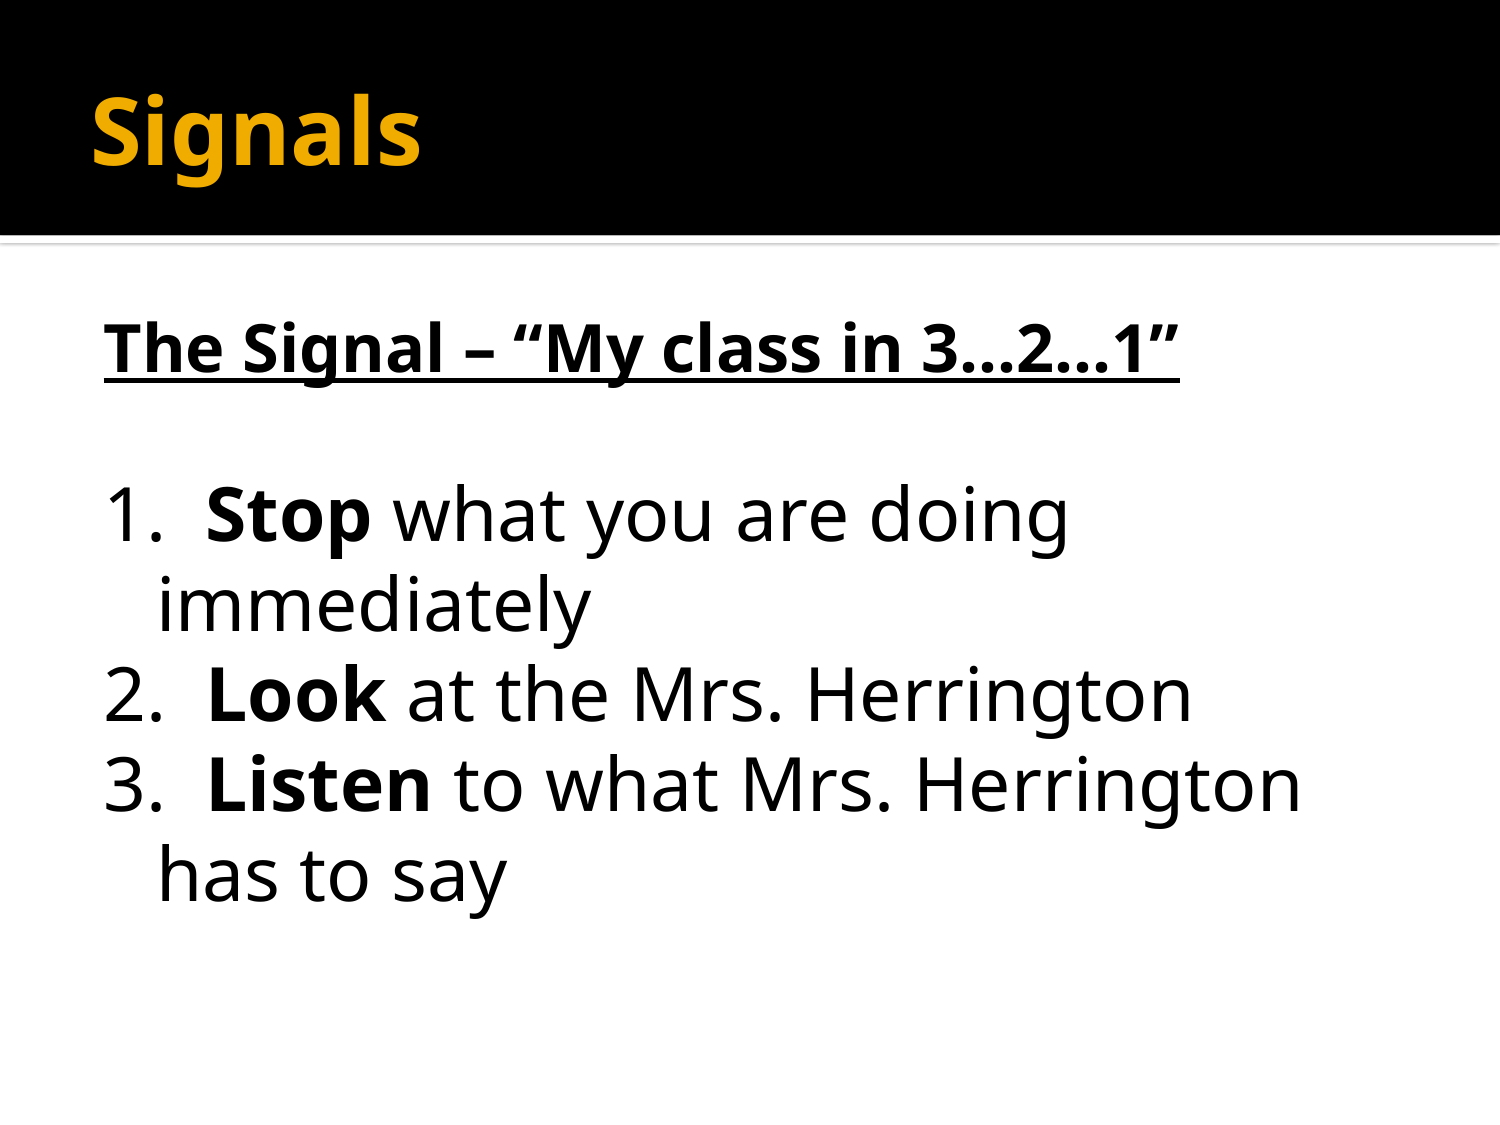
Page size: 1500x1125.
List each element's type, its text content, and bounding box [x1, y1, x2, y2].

list The Signal – “My class in 3...2...1” 1. Stop what you are doing immediately 2. Look at the Mrs. Herrington 3. Listen to what Mrs. Herrington has to say [75, 291, 1425, 1050]
title Signals [75, 25, 1425, 231]
